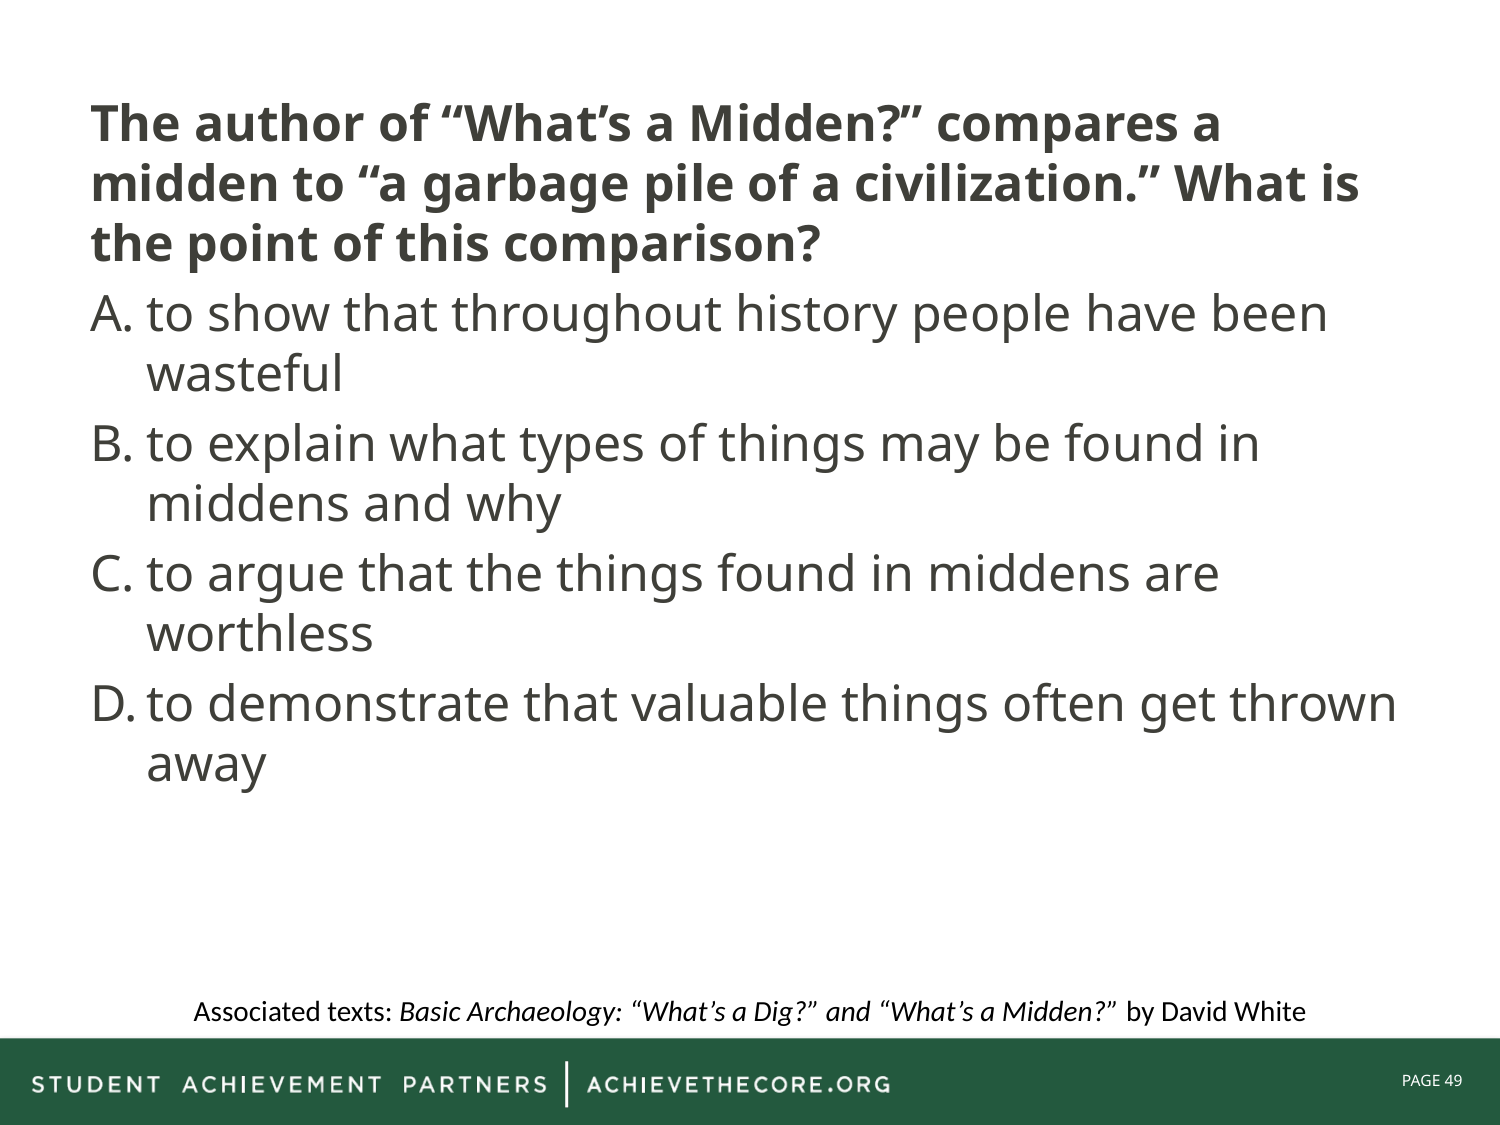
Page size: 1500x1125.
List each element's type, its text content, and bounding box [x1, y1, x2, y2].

list The author of “What’s a Midden?” compares a midden to “a garbage pile of a civilization.” What is the point of this comparison? to show that throughout history people have been wasteful to explain what types of things may be found in middens and why to argue that the things found in middens are worthless to demonstrate that valuable things often get thrown away [75, 83, 1425, 961]
text_box Associated texts: Basic Archaeology: “What’s a Dig?” and “What’s a Midden?” by David White [91, 984, 1409, 1035]
